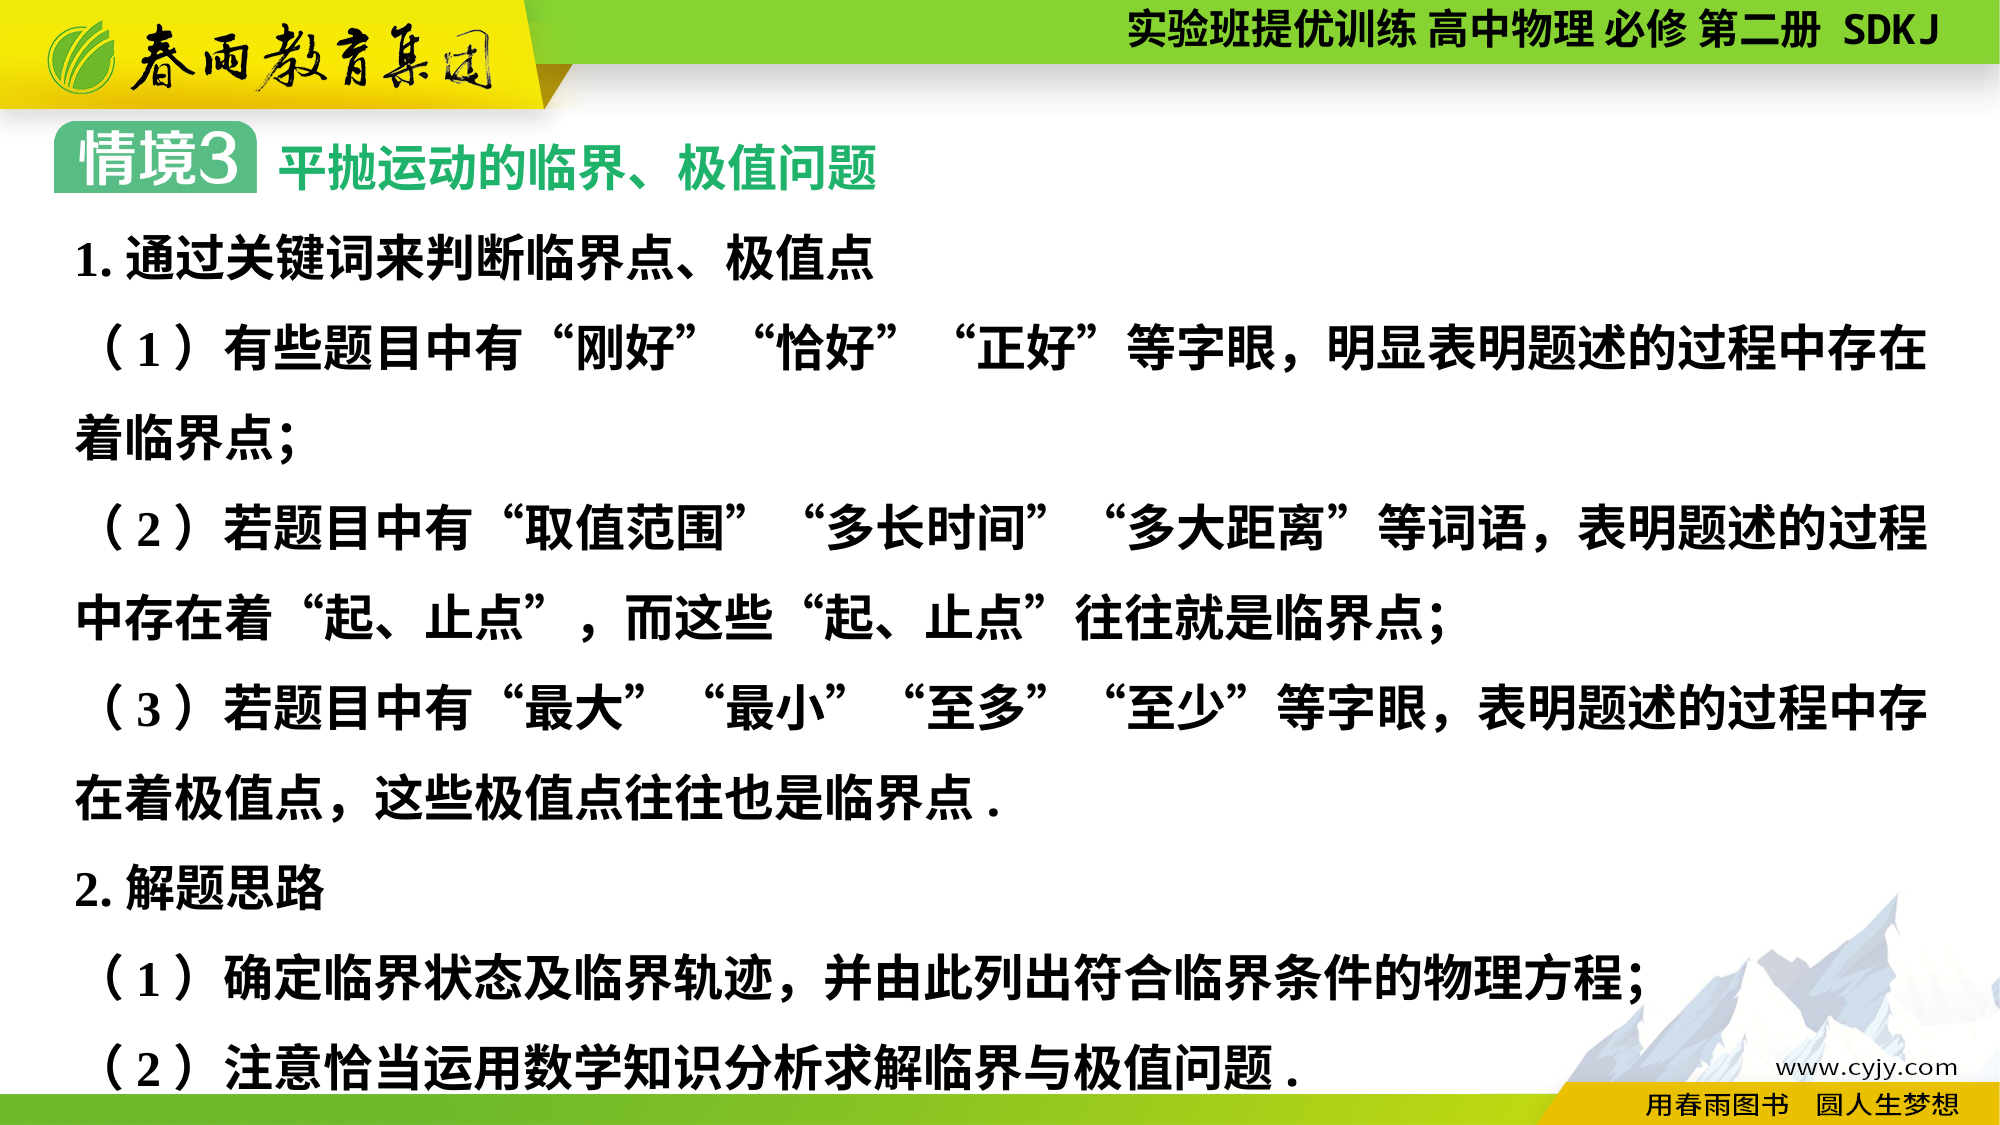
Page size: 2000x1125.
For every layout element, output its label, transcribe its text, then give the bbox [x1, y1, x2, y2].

picture [0, 0, 2000, 1125]
list 平抛运动的临界、极值问题 1.通过关键词来判断临界点、极值点 （1）有些题目中有“刚好”“恰好”“正好”等字眼，明显表明题述的过程中存在着临界点； （2）若题目中有“取值范围”“多长时间”“多大距离”等词语，表明题述的过程中存在着“起、止点”，而这些“起、止点”往往就是临界点； （3）若题目中有“最大”“最小”“至多”“至少”等字眼，表明题述的过程中存在着极值点，这些极值点往往也是临界点. 2.解题思路 （1）确定临界状态及临界轨迹，并由此列出符合临界条件的物理方程； （2）注意恰当运用数学知识分析求解临界与极值问题. [59, 98, 1944, 1125]
